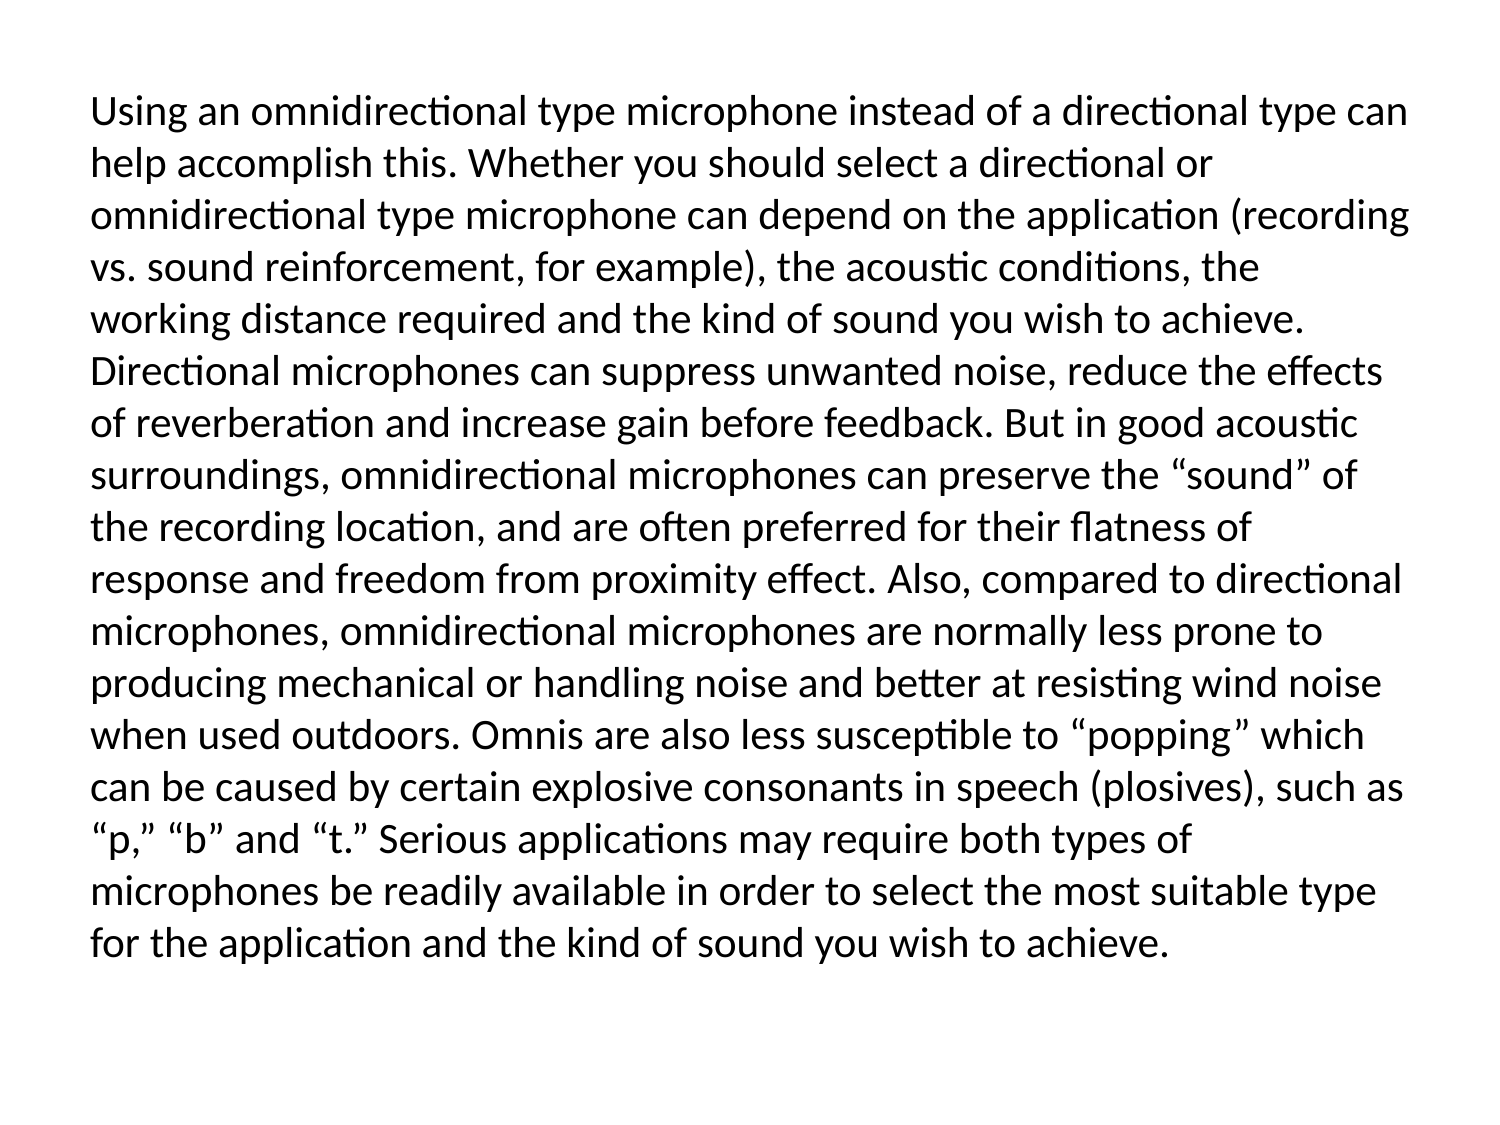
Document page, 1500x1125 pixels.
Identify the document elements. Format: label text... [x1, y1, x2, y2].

list Using an omnidirectional type microphone instead of a directional type can help accomplish this. Whether you should select a directional or omnidirectional type microphone can depend on the application (recording vs. sound reinforcement, for example), the acoustic conditions, the working distance required and the kind of sound you wish to achieve. Directional microphones can suppress unwanted noise, reduce the effects of reverberation and increase gain before feedback. But in good acoustic surroundings, omnidirectional microphones can preserve the “sound” of the recording location, and are often preferred for their flatness of response and freedom from proximity effect. Also, compared to directional microphones, omnidirectional microphones are normally less prone to producing mechanical or handling noise and better at resisting wind noise when used outdoors. Omnis are also less susceptible to “popping” which can be caused by certain explosive consonants in speech (plosives), such as “p,” “b” and “t.” Serious applications may require both types of microphones be readily available in order to select the most suitable type for the application and the kind of sound you wish to achieve. [75, 75, 1425, 1005]
